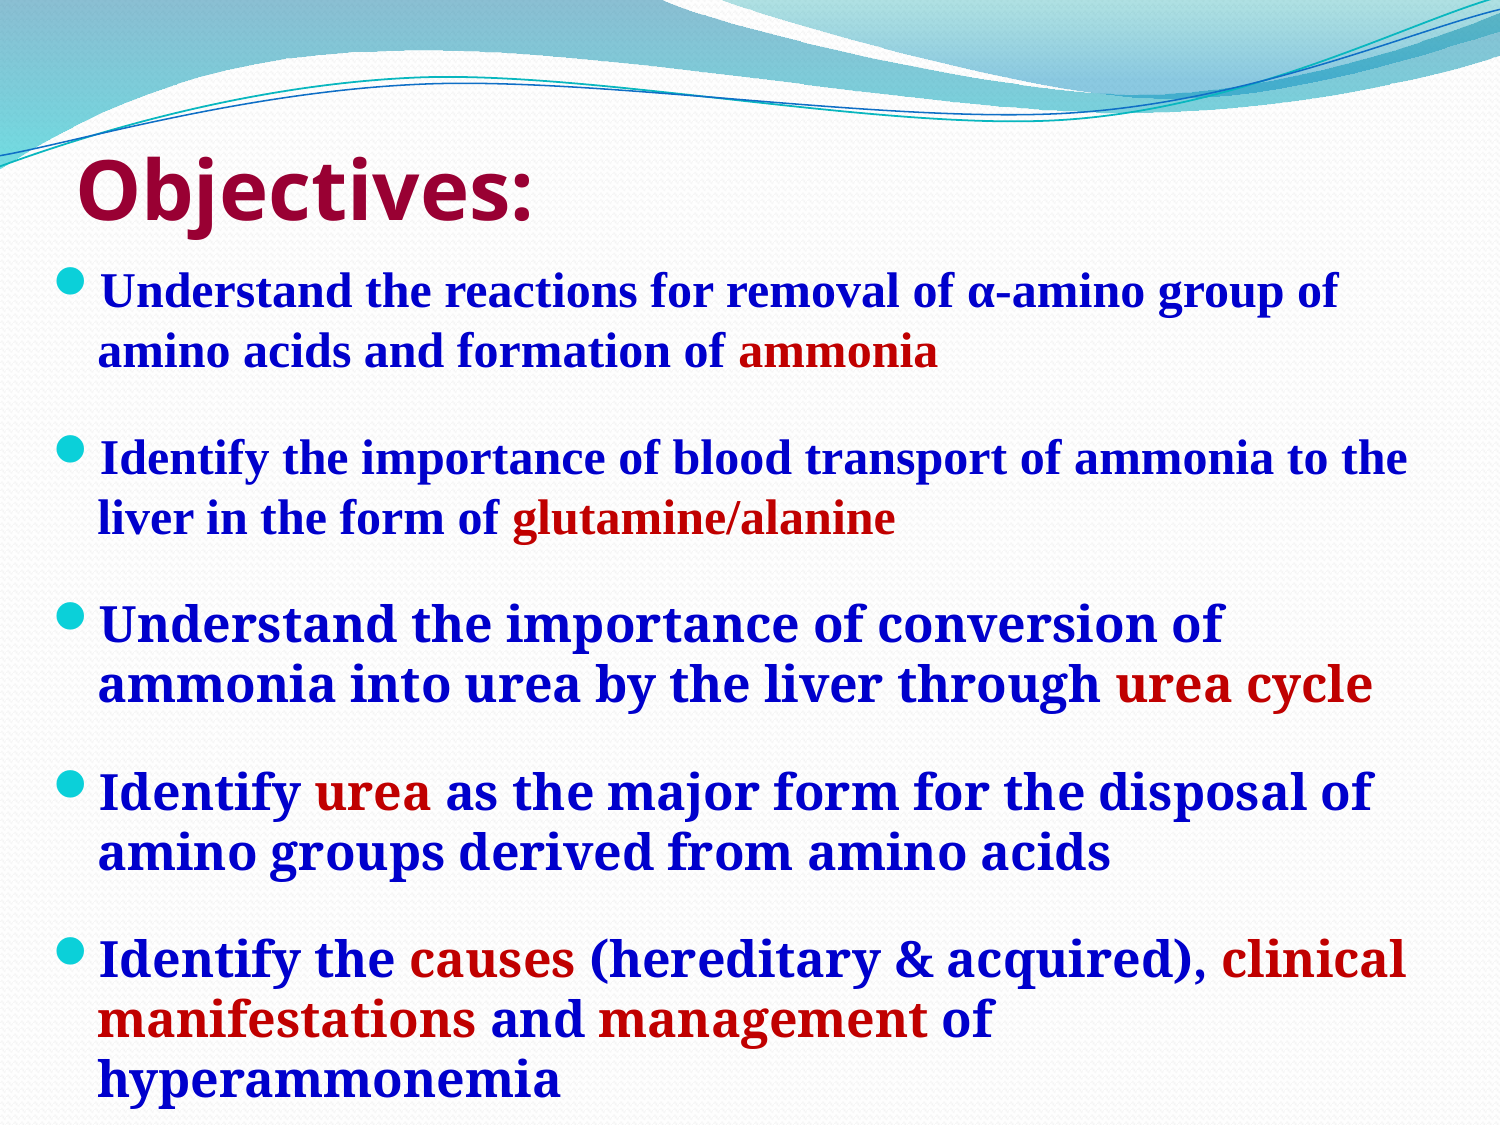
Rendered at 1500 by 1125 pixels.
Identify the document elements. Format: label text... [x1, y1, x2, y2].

list Understand the reactions for removal of α-amino group of amino acids and formation of ammonia Identify the importance of blood transport of ammonia to the liver in the form of glutamine/alanine Understand the importance of conversion of ammonia into urea by the liver through urea cycle Identify urea as the major form for the disposal of amino groups derived from amino acids Identify the causes (hereditary & acquired), clinical manifestations and management of hyperammonemia [37, 249, 1476, 1076]
title Objectives: [74, 49, 1426, 238]
